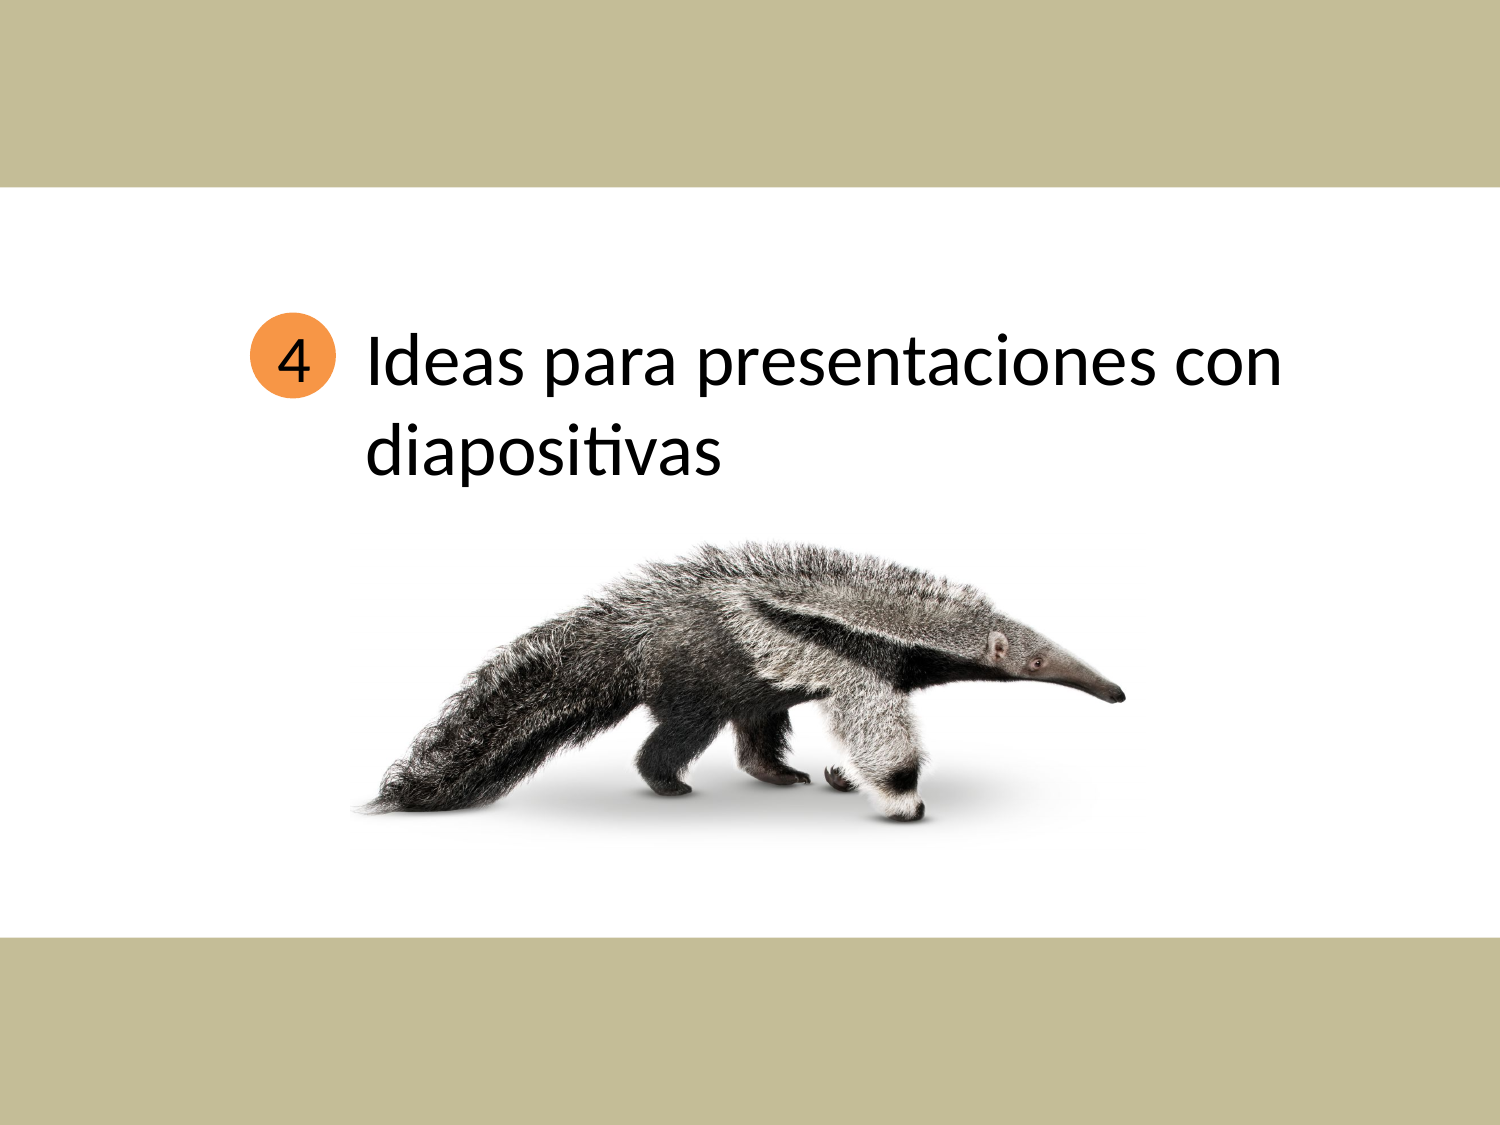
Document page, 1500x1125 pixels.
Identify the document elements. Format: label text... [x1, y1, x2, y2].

picture [349, 526, 1146, 851]
text_box 4 [249, 312, 336, 399]
text_box [0, 937, 1500, 1125]
text_box Ideas para presentaciones con diapositivas [350, 303, 1300, 410]
text_box [0, 0, 1500, 188]
